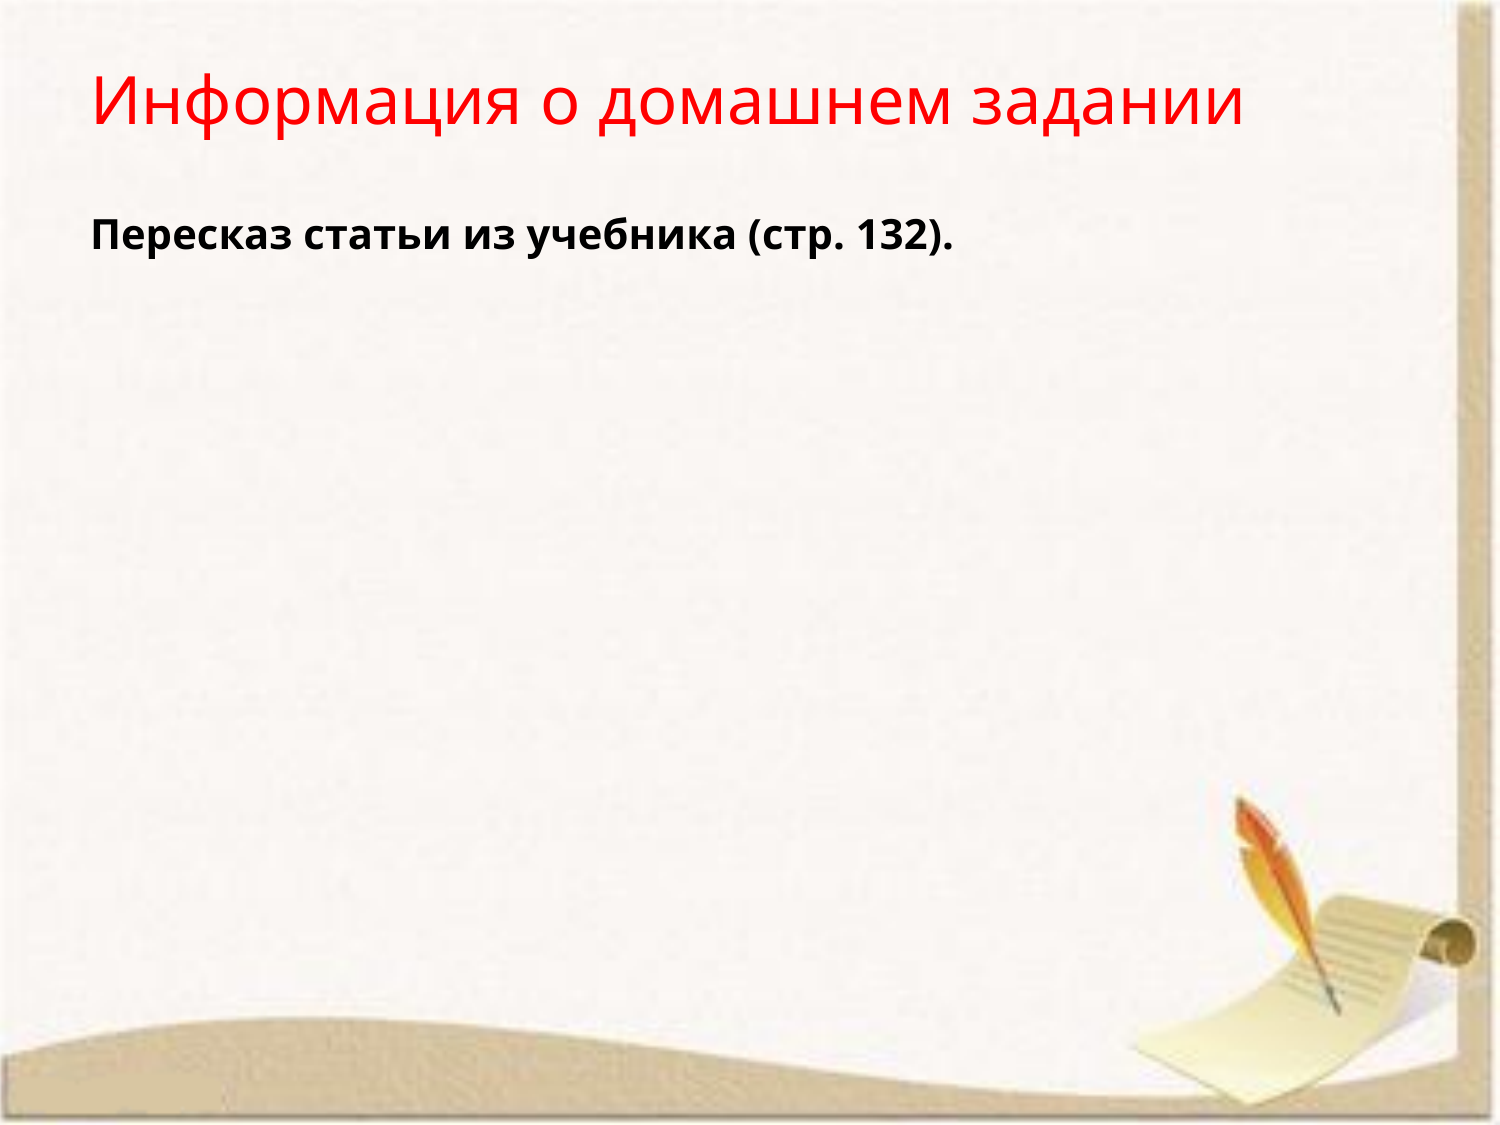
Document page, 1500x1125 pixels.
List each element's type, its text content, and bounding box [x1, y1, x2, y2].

picture [0, 0, 1500, 1125]
title Информация о домашнем задании [74, 53, 1500, 142]
list Пересказ статьи из учебника (стр. 132). [74, 199, 1500, 1063]
